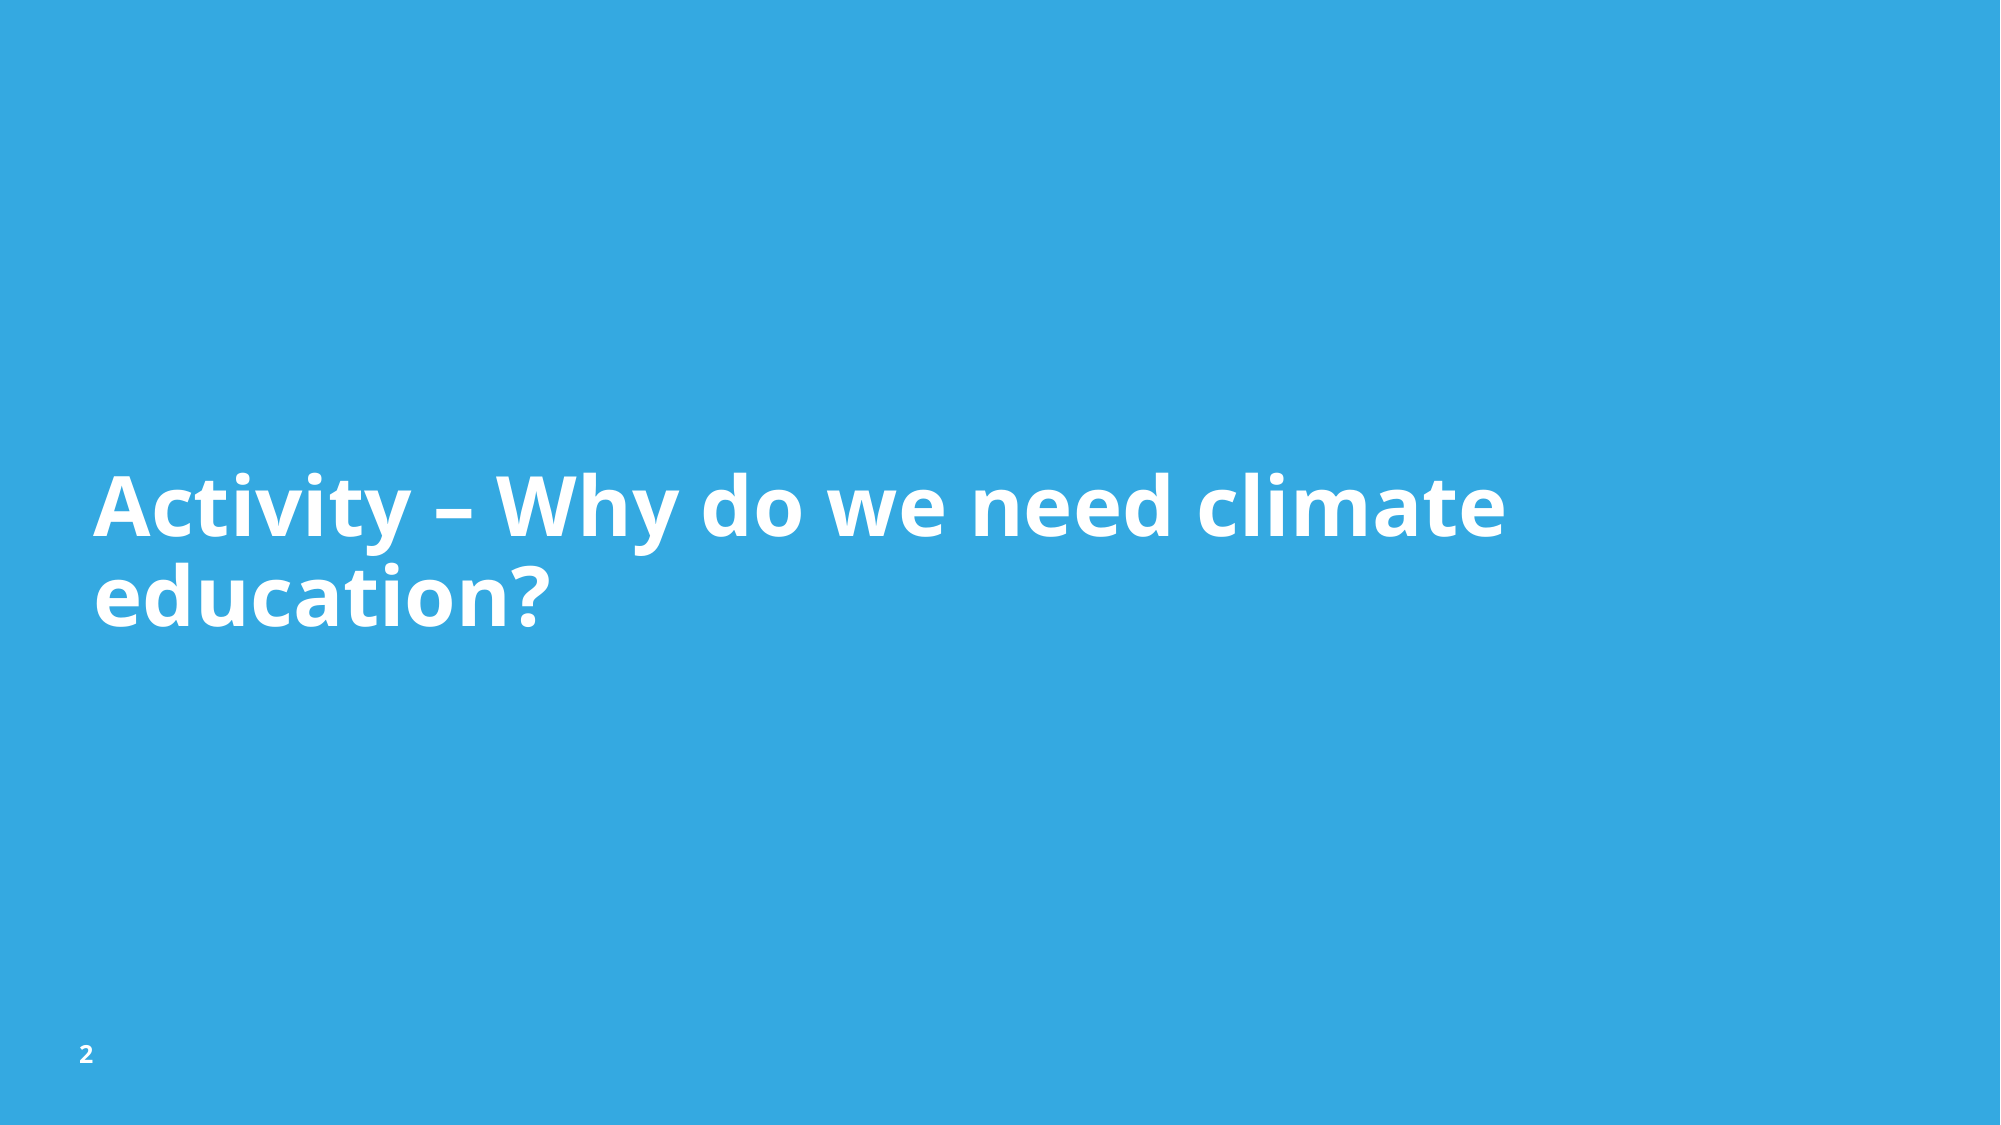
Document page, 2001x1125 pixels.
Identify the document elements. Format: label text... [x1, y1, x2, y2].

slide_number 2 [79, 1023, 190, 1073]
title Activity – Why do we need climate education? [78, 125, 1916, 984]
